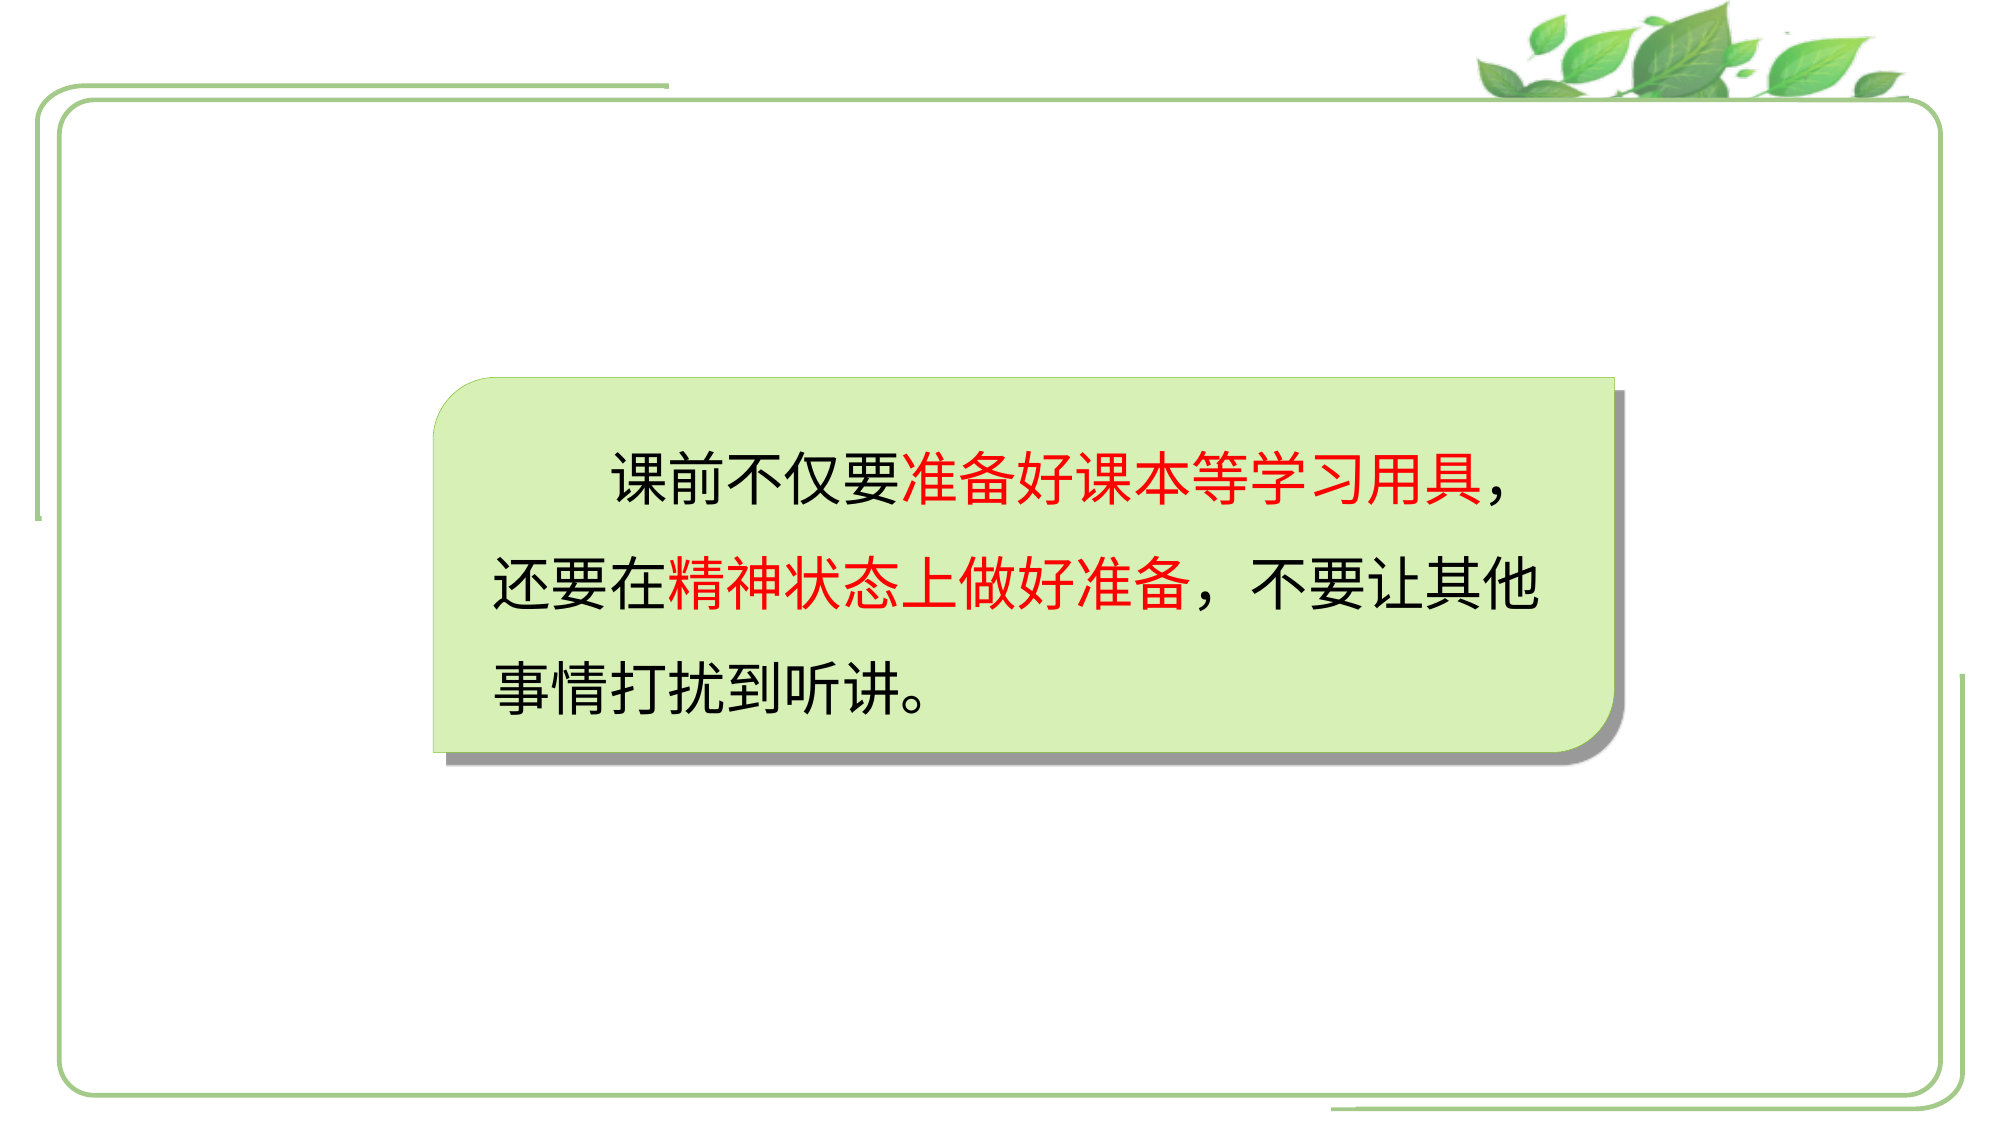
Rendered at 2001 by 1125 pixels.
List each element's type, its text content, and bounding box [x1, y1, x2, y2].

text_box 课前不仅要准备好课本等学习用具，还要在精神状态上做好准备，不要让其他事情打扰到听讲。 [432, 376, 1616, 754]
